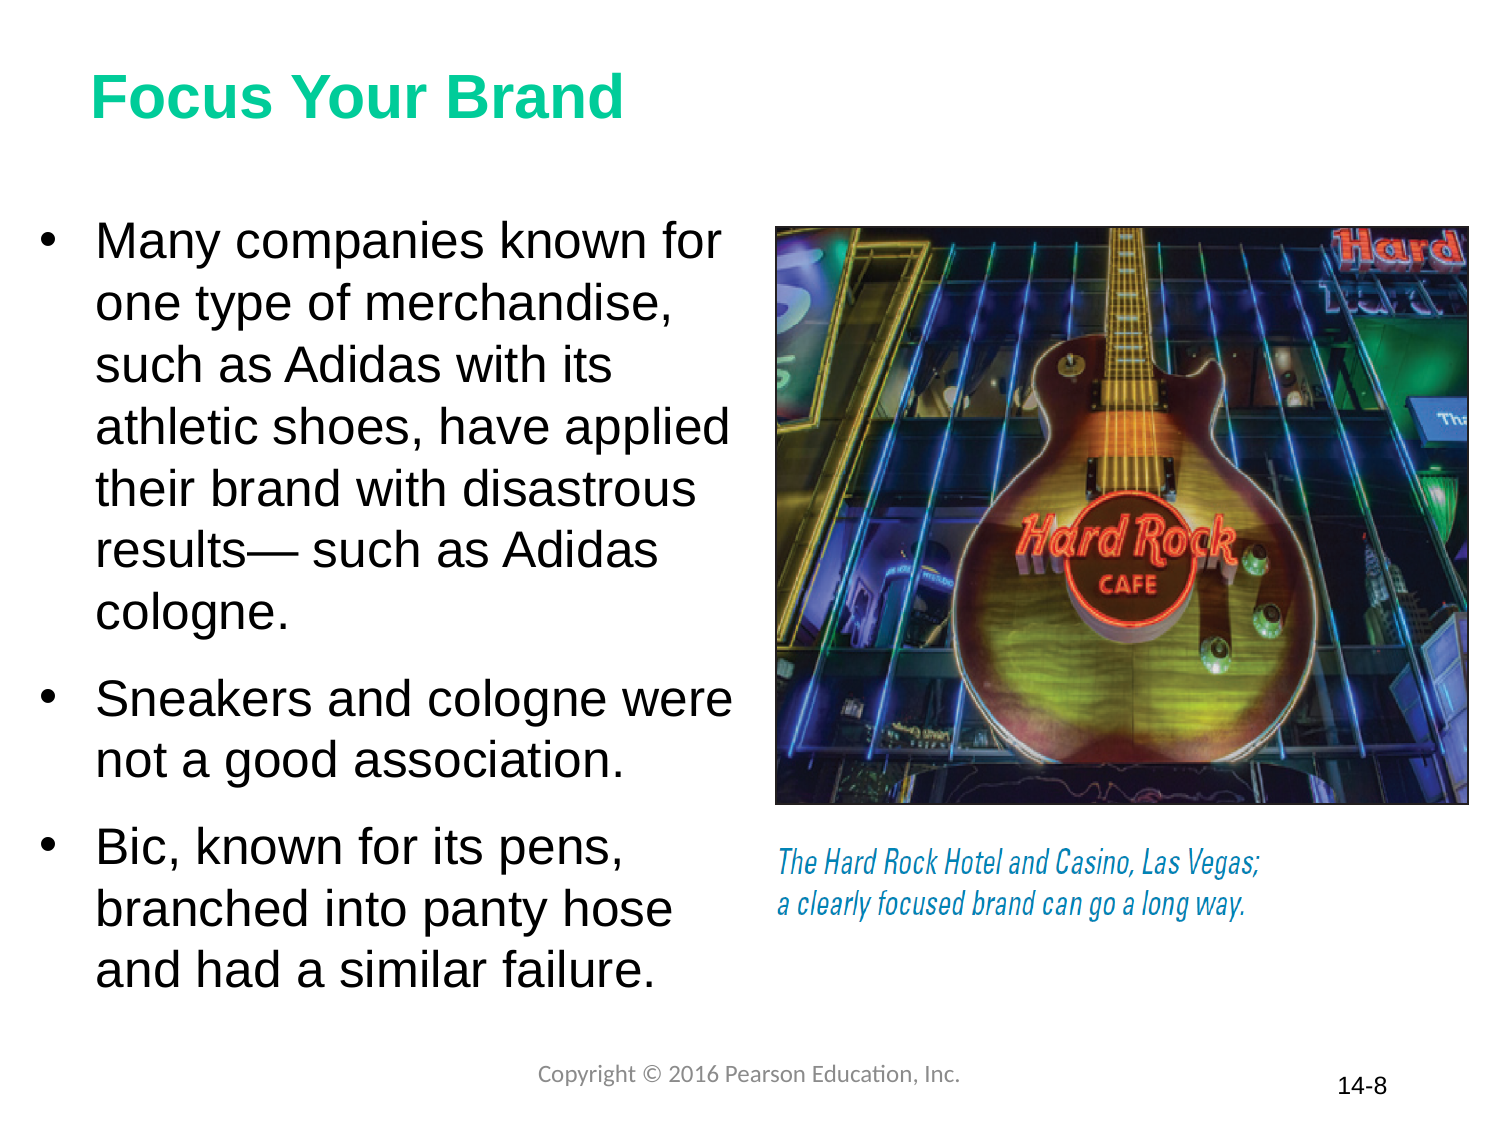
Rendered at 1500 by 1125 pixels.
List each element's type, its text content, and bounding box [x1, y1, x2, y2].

title Focus Your Brand [75, 0, 1425, 188]
footer Copyright © 2016 Pearson Education, Inc. [512, 1042, 988, 1103]
list Many companies known for one type of merchandise, such as Adidas with its athletic shoes, have applied their brand with disastrous results— such as Adidas cologne. Sneakers and cologne were not a good association. Bic, known for its pens, branched into panty hose and had a similar failure. [24, 200, 773, 1013]
picture [774, 224, 1470, 926]
